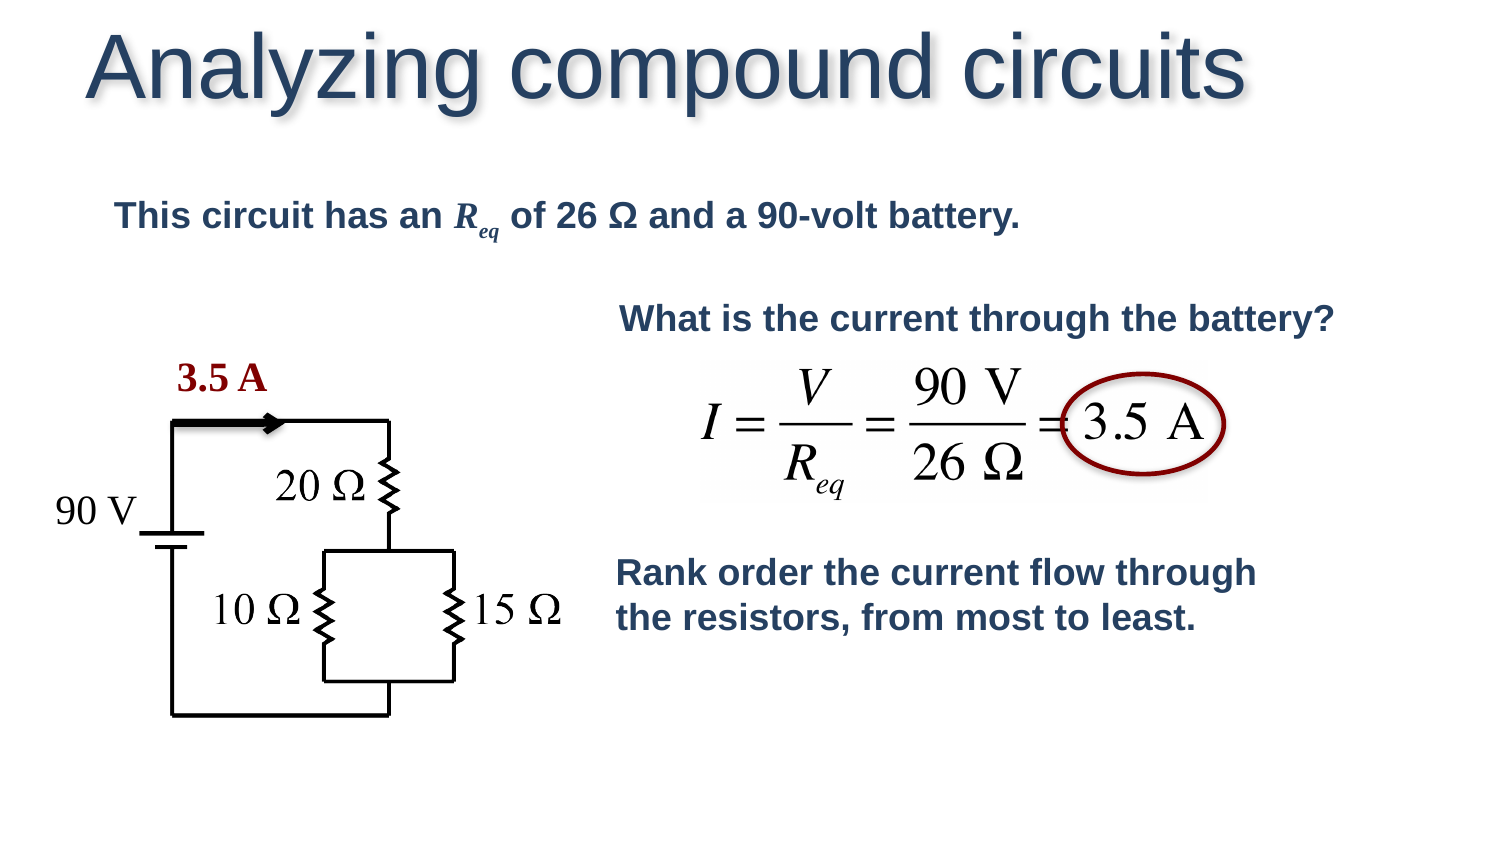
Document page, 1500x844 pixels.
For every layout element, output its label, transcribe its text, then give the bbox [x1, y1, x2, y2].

text_box 3.5 A [162, 342, 303, 407]
text_box This circuit has an Req of 26 Ω and a 90-volt battery. [99, 183, 1500, 295]
text_box [1212, 396, 1225, 452]
picture [102, 410, 575, 726]
picture [699, 360, 1208, 503]
text_box Analyzing compound circuits [70, 0, 1465, 206]
text_box What is the current through the battery? [604, 286, 1416, 572]
text_box 90 V [40, 475, 97, 541]
text_box Rank order the current flow through the resistors, from most to least. [600, 540, 1293, 646]
